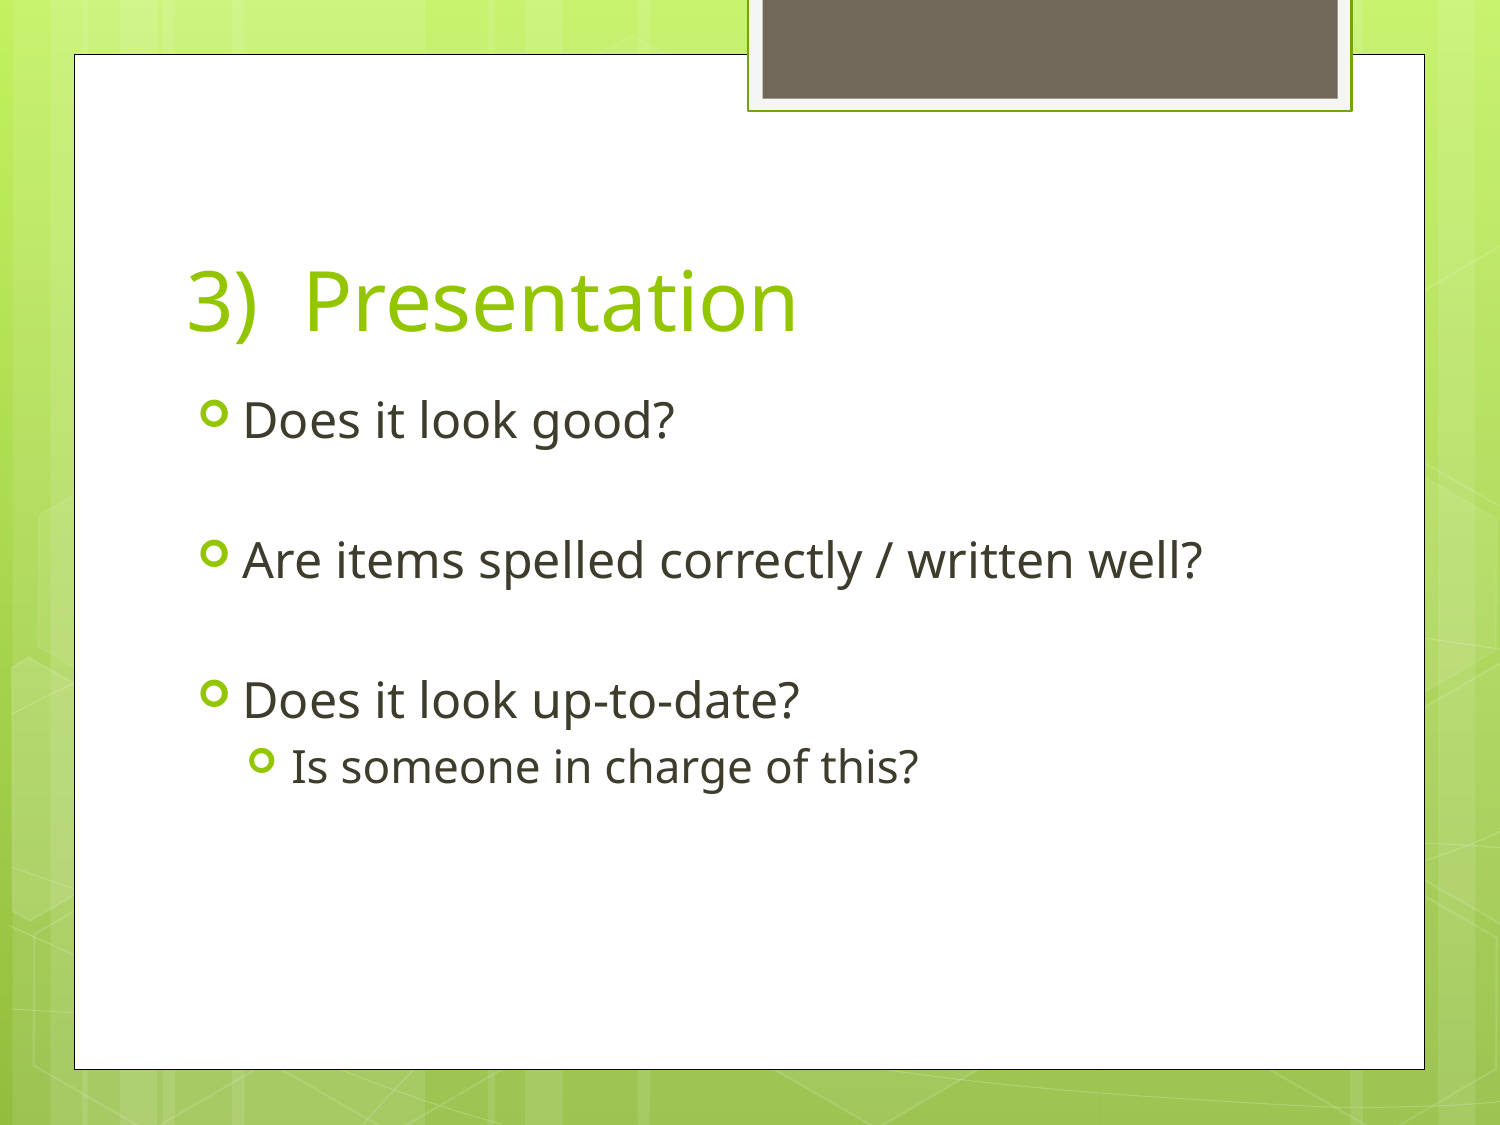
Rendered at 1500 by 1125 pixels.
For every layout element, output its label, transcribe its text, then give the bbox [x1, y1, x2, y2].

list Does it look good? Are items spelled correctly / written well? Does it look up-to-date? Is someone in charge of this? [171, 381, 1283, 957]
title 3) Presentation [171, 168, 1324, 357]
